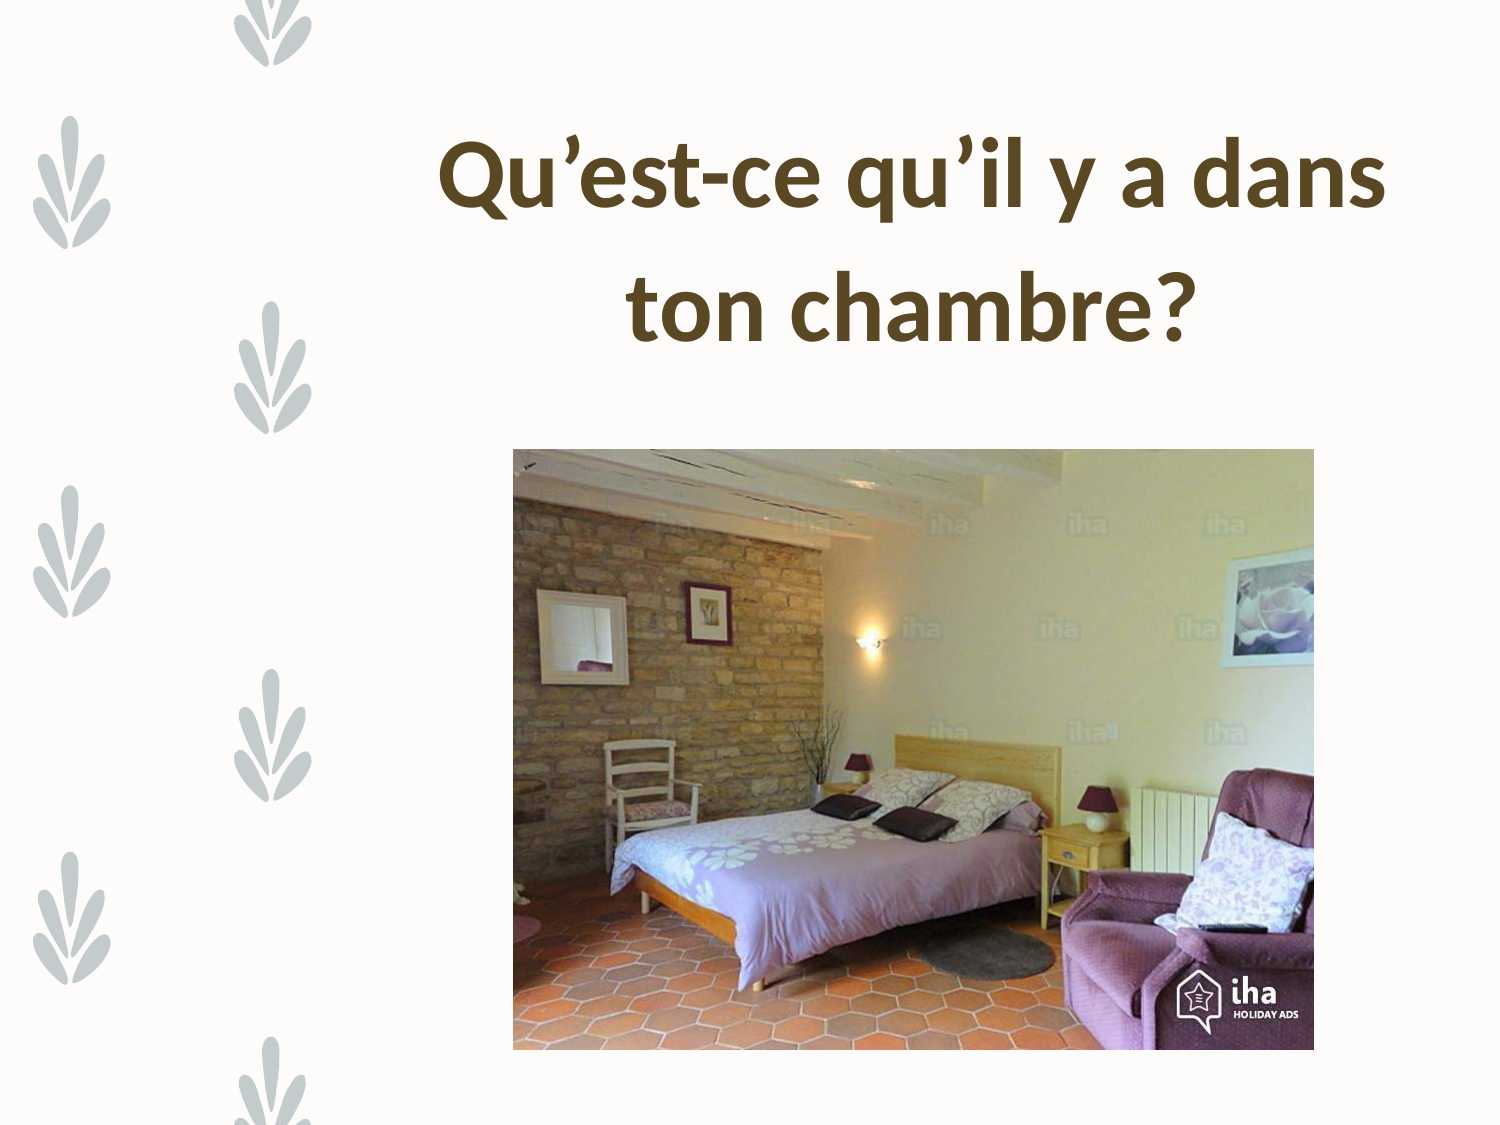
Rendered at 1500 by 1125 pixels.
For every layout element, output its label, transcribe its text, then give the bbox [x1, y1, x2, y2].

picture [512, 449, 1314, 1051]
text_box Qu’est-ce qu’il y a dans ton chambre? [373, 87, 1453, 475]
